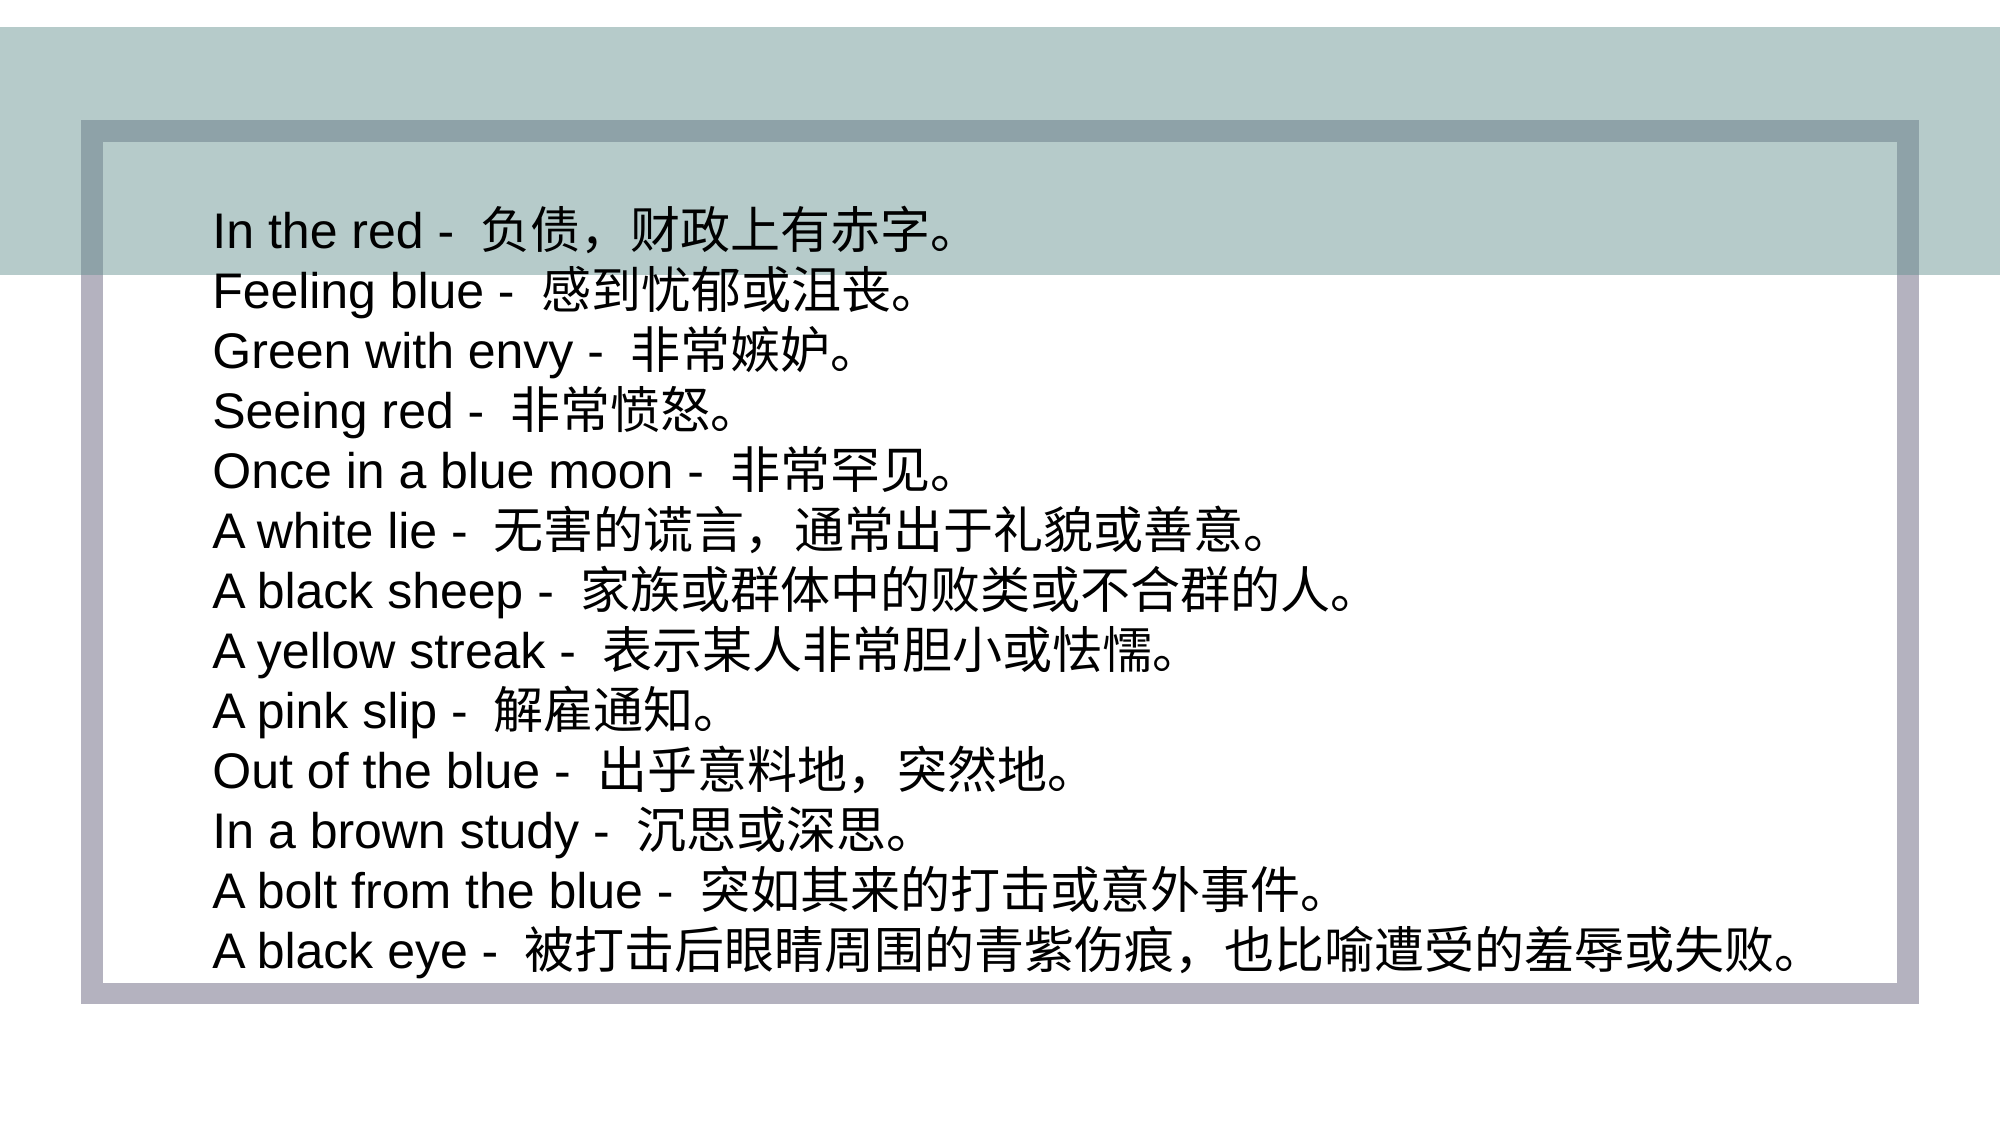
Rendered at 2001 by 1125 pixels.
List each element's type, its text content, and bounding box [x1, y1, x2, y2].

text_box In the red - 负债，财政上有赤字。 Feeling blue - 感到忧郁或沮丧。 Green with envy - 非常嫉妒。 Seeing red - 非常愤怒。 Once in a blue moon - 非常罕见。 A white lie - 无害的谎言，通常出于礼貌或善意。 A black sheep - 家族或群体中的败类或不合群的人。 A yellow streak - 表示某人非常胆小或怯懦。 A pink slip - 解雇通知。 Out of the blue - 出乎意料地，突然地。 In a brown study - 沉思或深思。 A bolt from the blue - 突如其来的打击或意外事件。 A black eye - 被打击后眼睛周围的青紫伤痕，也比喻遭受的羞辱或失败。 [197, 190, 1835, 986]
text_box [0, 26, 2000, 276]
text_box [91, 276, 1909, 995]
